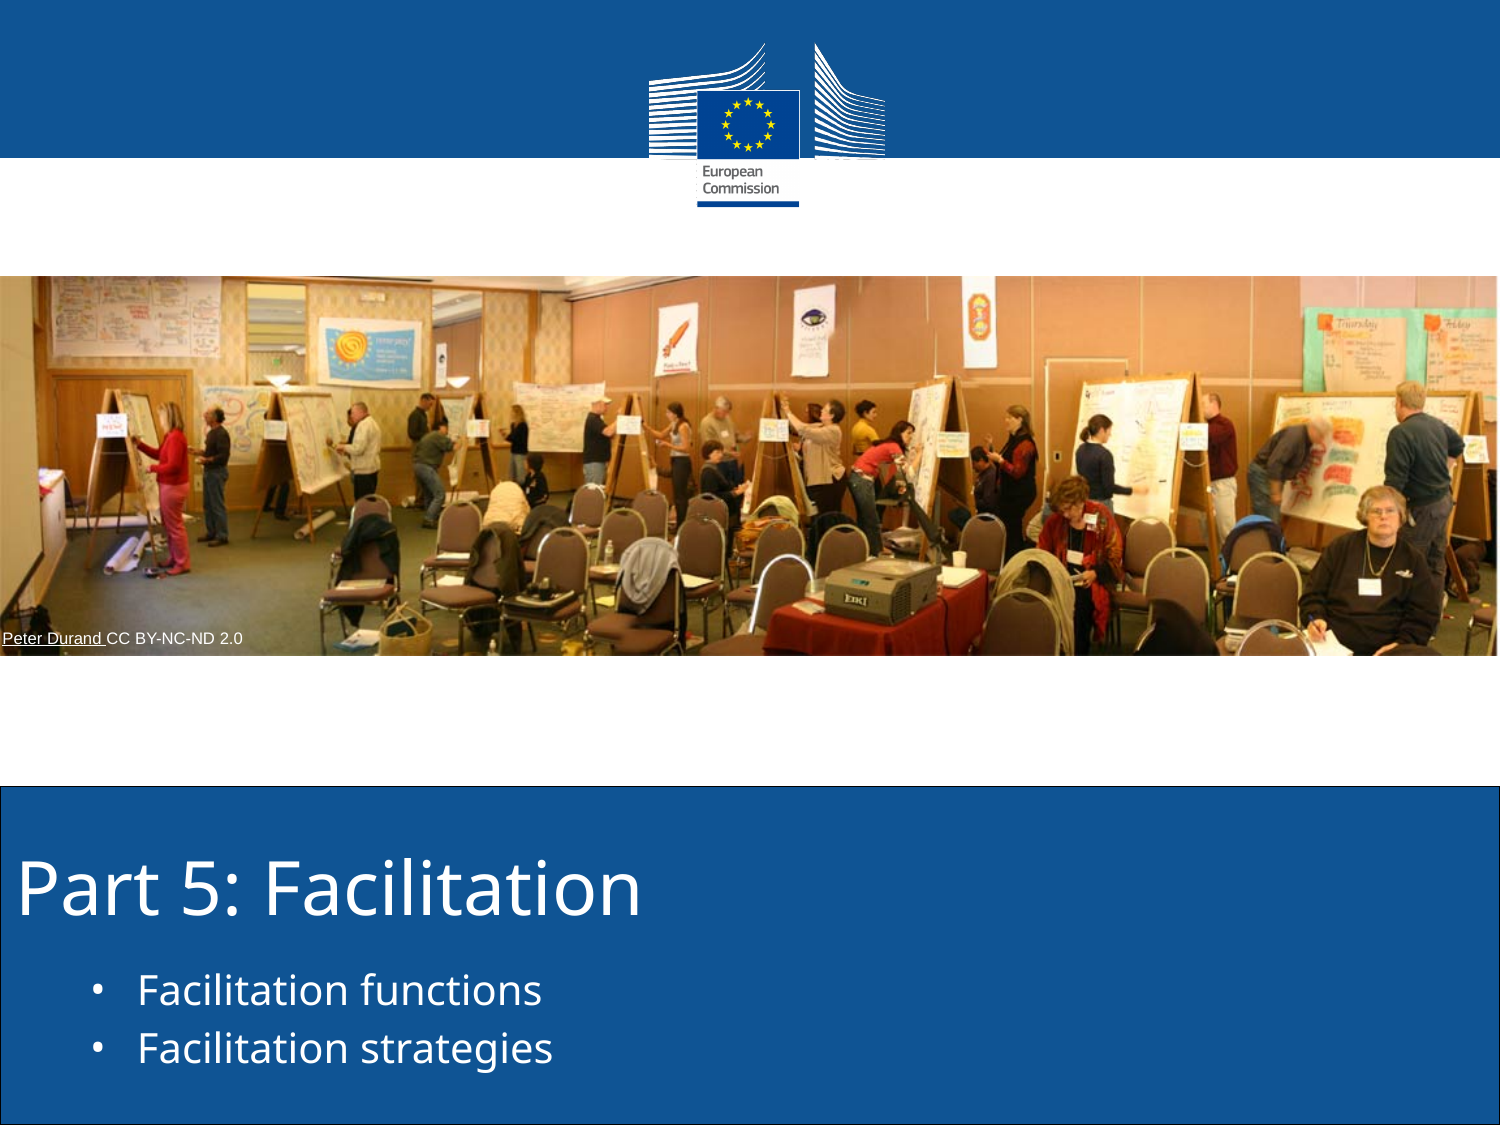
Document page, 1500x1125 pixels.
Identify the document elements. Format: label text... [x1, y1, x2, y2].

picture [649, 42, 885, 208]
picture [0, 275, 1500, 656]
text_box Part 5: Facilitation Facilitation functions Facilitation strategies [0, 786, 1500, 1125]
